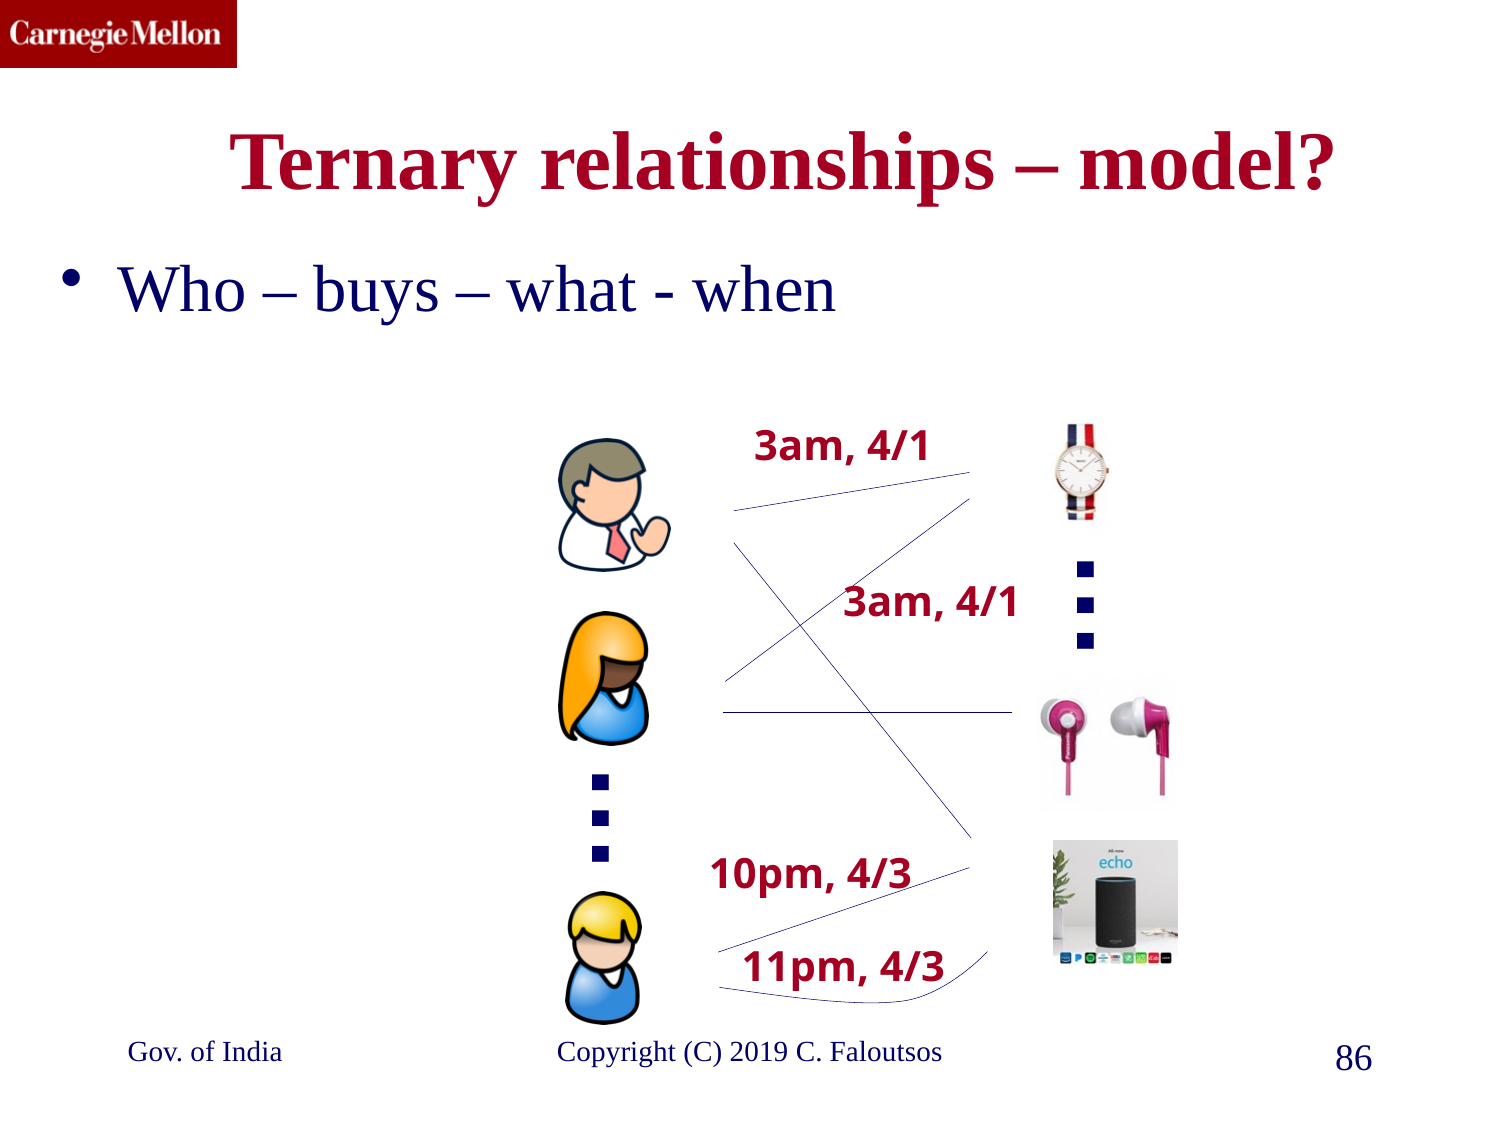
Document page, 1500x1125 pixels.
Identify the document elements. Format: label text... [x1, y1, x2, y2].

list Who – buys – what - when [45, 237, 1457, 1001]
title Ternary relationships – model? [112, 99, 1457, 206]
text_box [424, 403, 1198, 1026]
slide_number 86 [1074, 1024, 1388, 1101]
picture [0, 0, 237, 68]
footer Copyright (C) 2019 C. Faloutsos [512, 1033, 988, 1101]
slide_number Gov. of India [112, 1024, 426, 1101]
